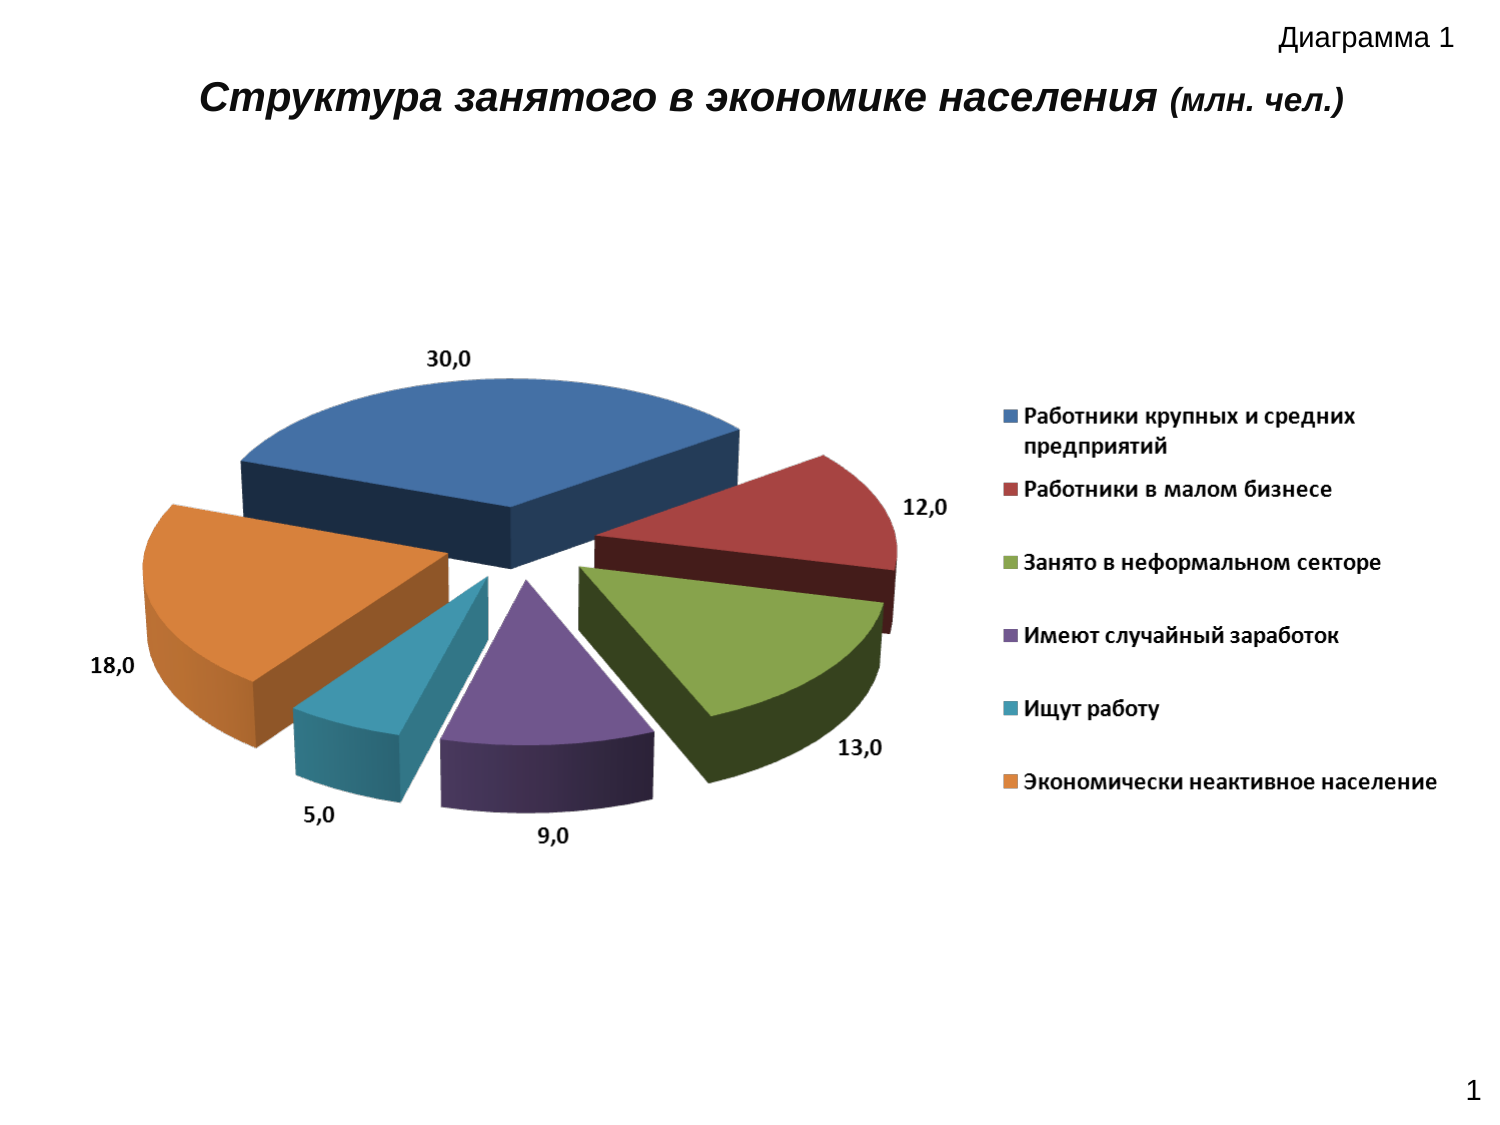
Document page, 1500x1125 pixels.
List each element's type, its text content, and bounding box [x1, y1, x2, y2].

slide_number 1 [1146, 1063, 1498, 1124]
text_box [41, 119, 1472, 1109]
text_box Структура занятого в экономике населения (млн. чел.) [154, 62, 1388, 118]
text_box Диаграмма 1 [1263, 10, 1489, 61]
